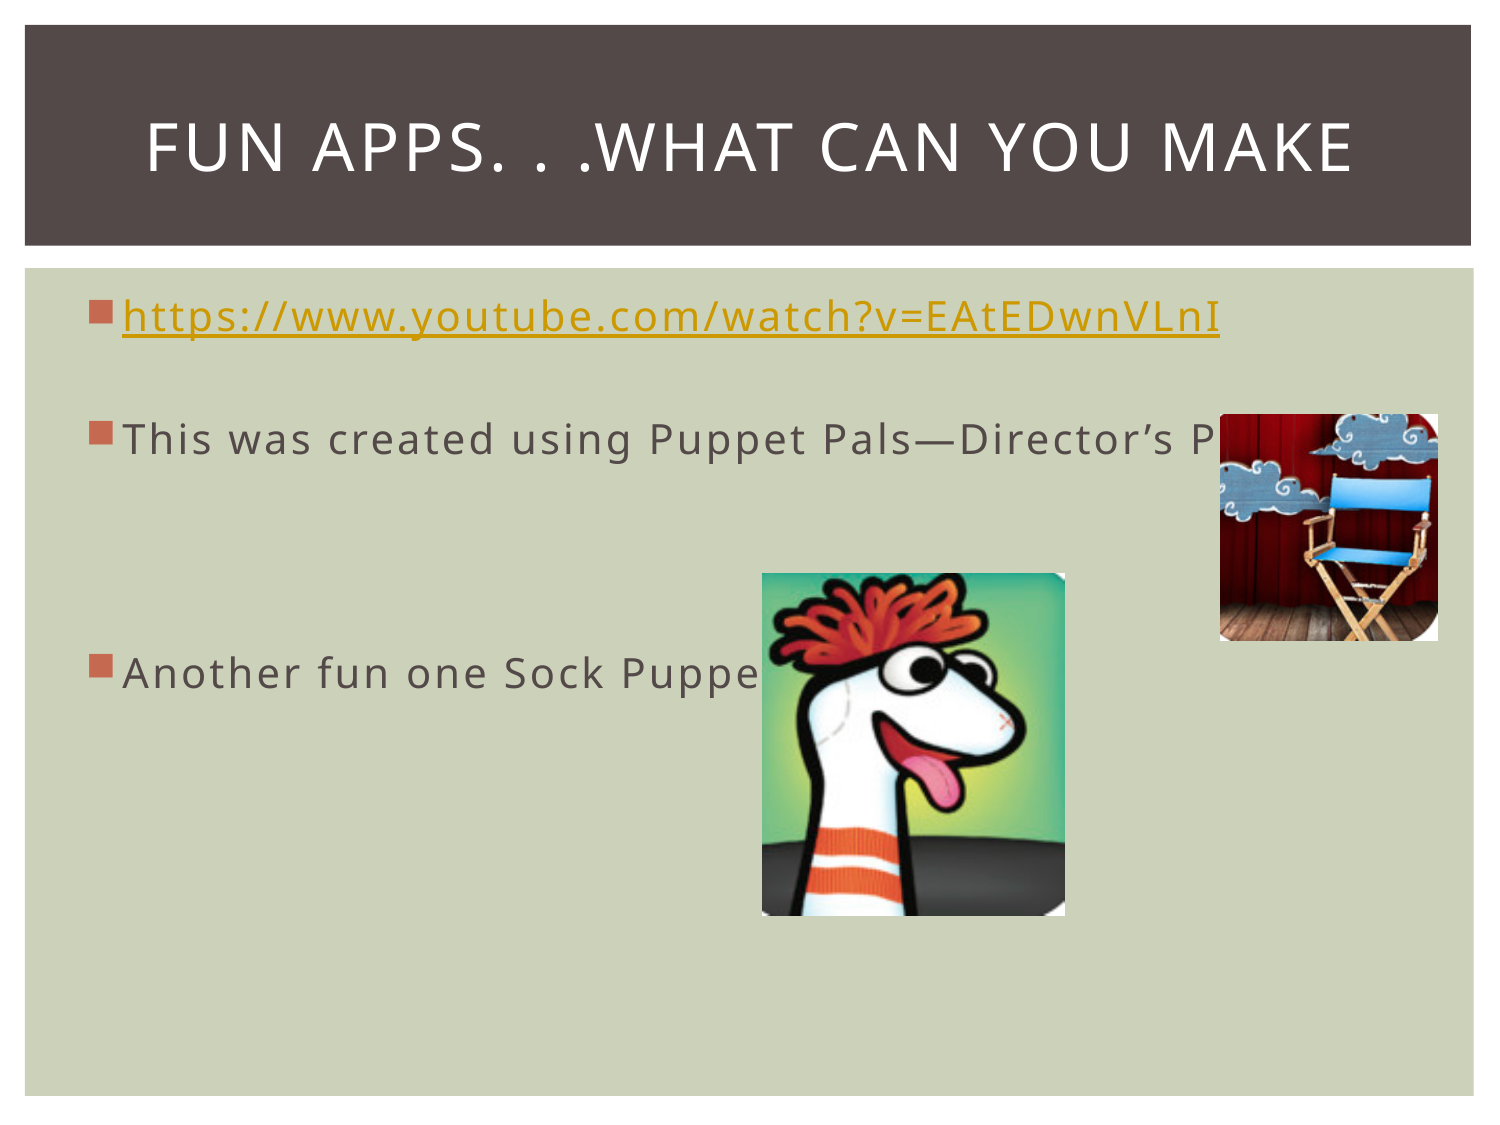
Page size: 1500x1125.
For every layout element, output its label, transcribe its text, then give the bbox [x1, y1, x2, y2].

list https://www.youtube.com/watch?v=EAtEDwnVLnI This was created using Puppet Pals—Director’s Pass Another fun one Sock Puppets [62, 281, 1442, 1005]
title Fun Apps. . .What can you make [62, 58, 1438, 232]
picture [762, 573, 1066, 916]
picture [1220, 414, 1438, 642]
